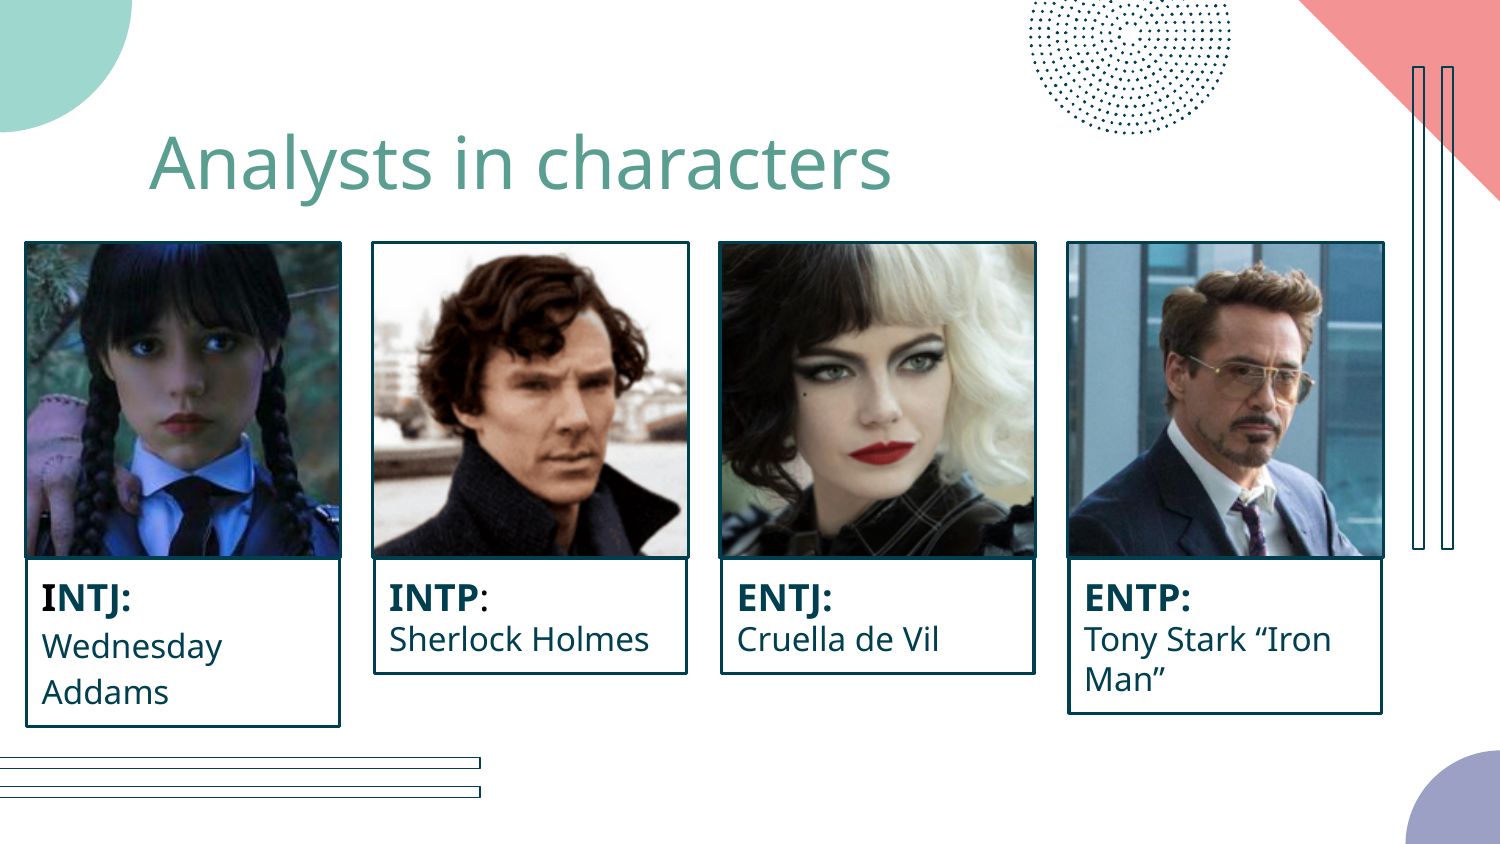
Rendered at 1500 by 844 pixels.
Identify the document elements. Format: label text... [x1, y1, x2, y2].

picture [723, 245, 1033, 555]
text_box INTJ: Wednesday Addams [26, 564, 340, 727]
title Analysts in characters [134, 113, 1366, 208]
picture [1070, 245, 1381, 555]
picture [28, 245, 338, 555]
text_box INTP: Sherlock Holmes [374, 565, 687, 674]
text_box ENTJ: Cruella de Vil [721, 565, 1035, 674]
picture [375, 245, 686, 555]
text_box ENTP: Tony Stark “Iron Man” [1068, 564, 1382, 714]
